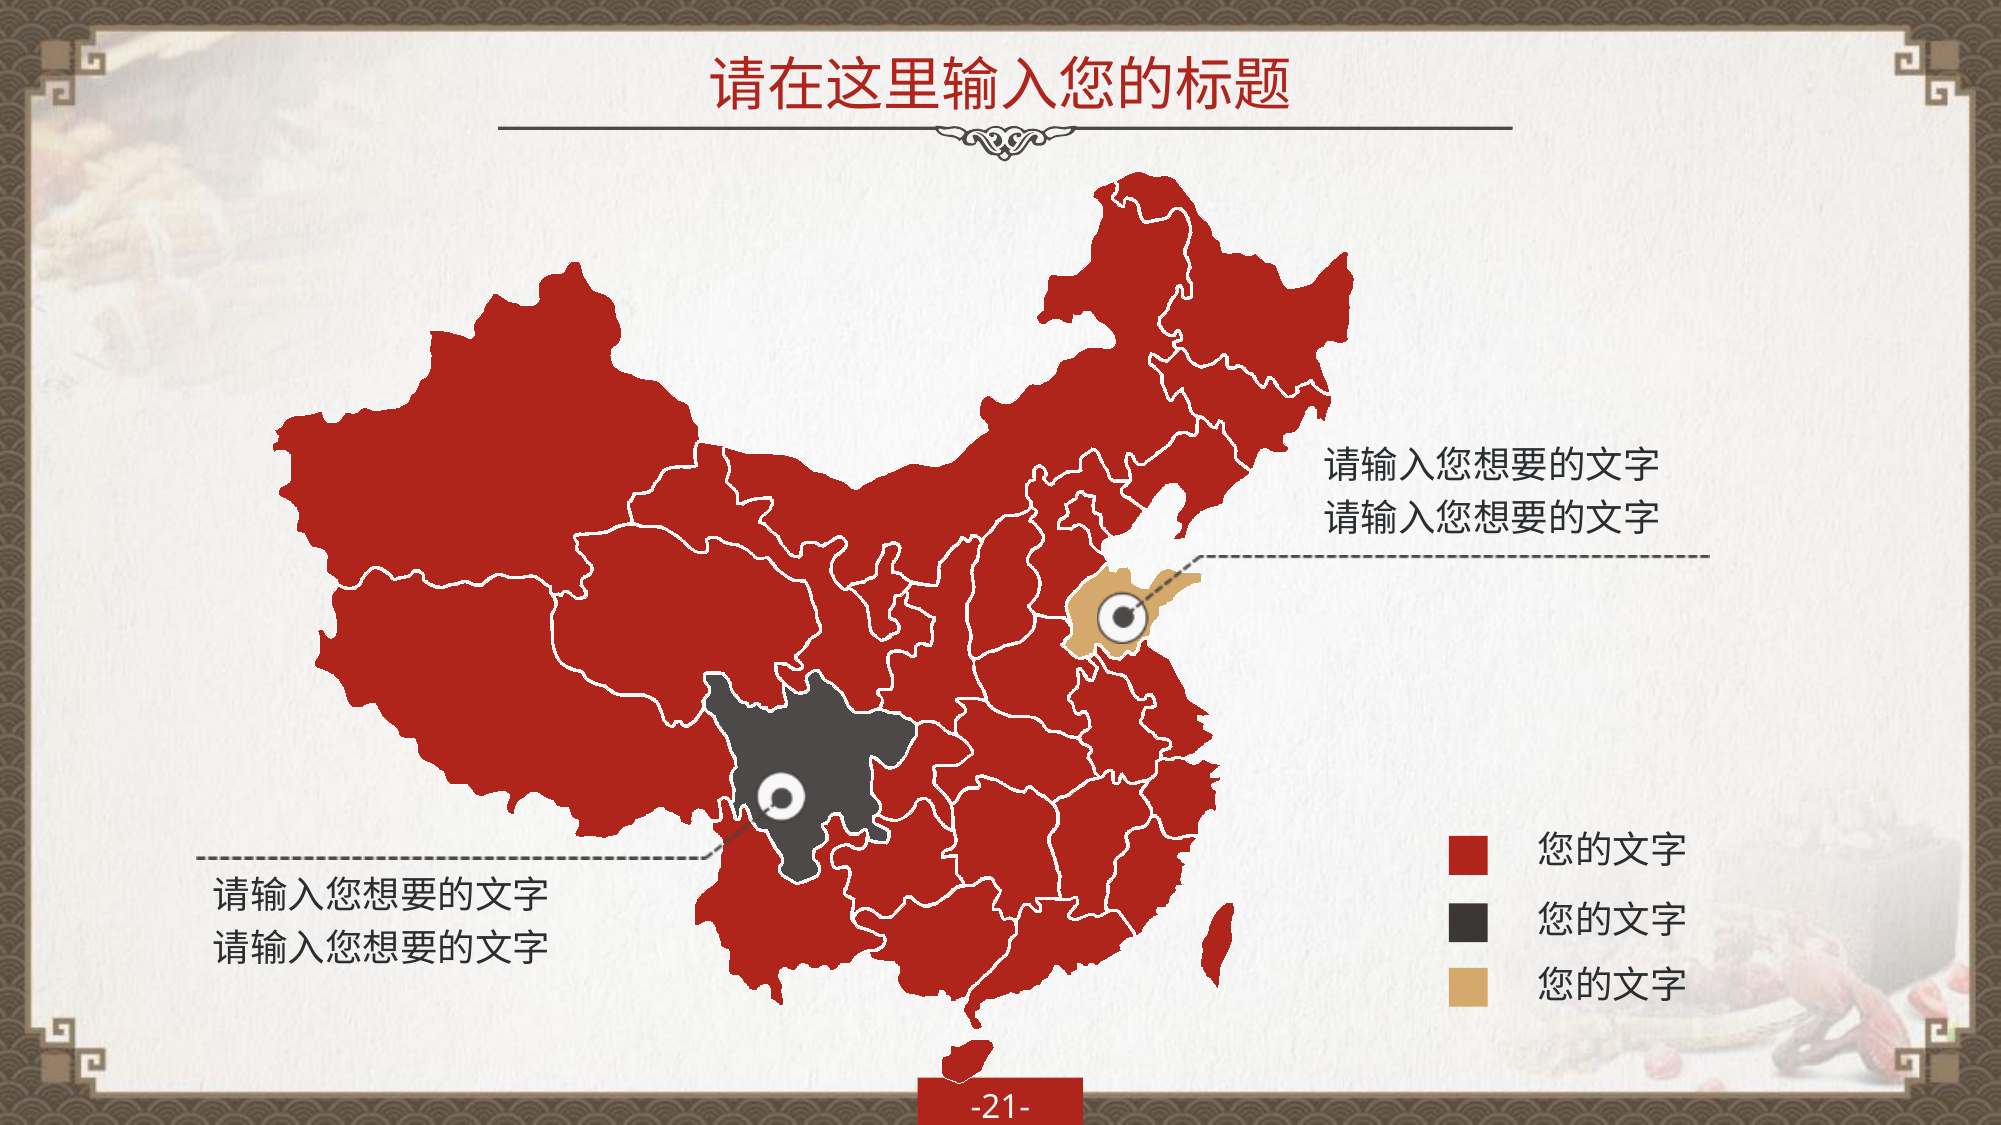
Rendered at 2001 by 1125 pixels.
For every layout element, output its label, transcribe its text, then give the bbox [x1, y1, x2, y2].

text_box [1448, 967, 1488, 1007]
text_box 您的文字 [1522, 889, 1750, 949]
text_box [552, 525, 820, 726]
text_box 请输入您想要的文字 [197, 916, 611, 976]
text_box [943, 777, 1060, 919]
text_box 您的文字 [1522, 953, 1750, 1014]
picture [0, 0, 2001, 1125]
text_box [871, 722, 972, 830]
text_box 您的文字 [1522, 818, 1750, 879]
text_box [1096, 652, 1214, 759]
text_box 请输入您想要的文字 [1308, 433, 1721, 486]
text_box [1059, 493, 1110, 553]
text_box [1109, 653, 1124, 658]
text_box 请输入您想要的文字 [197, 868, 611, 916]
text_box [1064, 577, 1094, 658]
text_box [934, 699, 1098, 803]
text_box [314, 568, 736, 769]
text_box [974, 615, 1096, 737]
text_box [1141, 758, 1222, 838]
text_box [1448, 903, 1488, 943]
text_box [878, 536, 986, 734]
text_box [1106, 817, 1197, 936]
text_box [1027, 450, 1144, 621]
text_box [629, 441, 934, 712]
text_box [272, 261, 701, 598]
text_box [1113, 171, 1355, 397]
text_box [498, 125, 1513, 162]
text_box 请在这里输入您的标题 [694, 39, 1307, 125]
text_box [963, 898, 1134, 1030]
text_box [1122, 418, 1251, 540]
text_box [968, 507, 1043, 658]
text_box [1050, 771, 1151, 919]
text_box [705, 671, 916, 883]
text_box [854, 879, 1016, 1002]
text_box [1150, 349, 1332, 470]
text_box [1448, 835, 1488, 875]
text_box [694, 815, 885, 1006]
text_box [832, 799, 964, 917]
text_box [1200, 902, 1235, 989]
text_box [941, 1039, 995, 1084]
text_box 请输入您想要的文字 [1308, 486, 1721, 547]
text_box [849, 544, 910, 640]
text_box [724, 181, 1197, 589]
text_box [1069, 655, 1170, 783]
